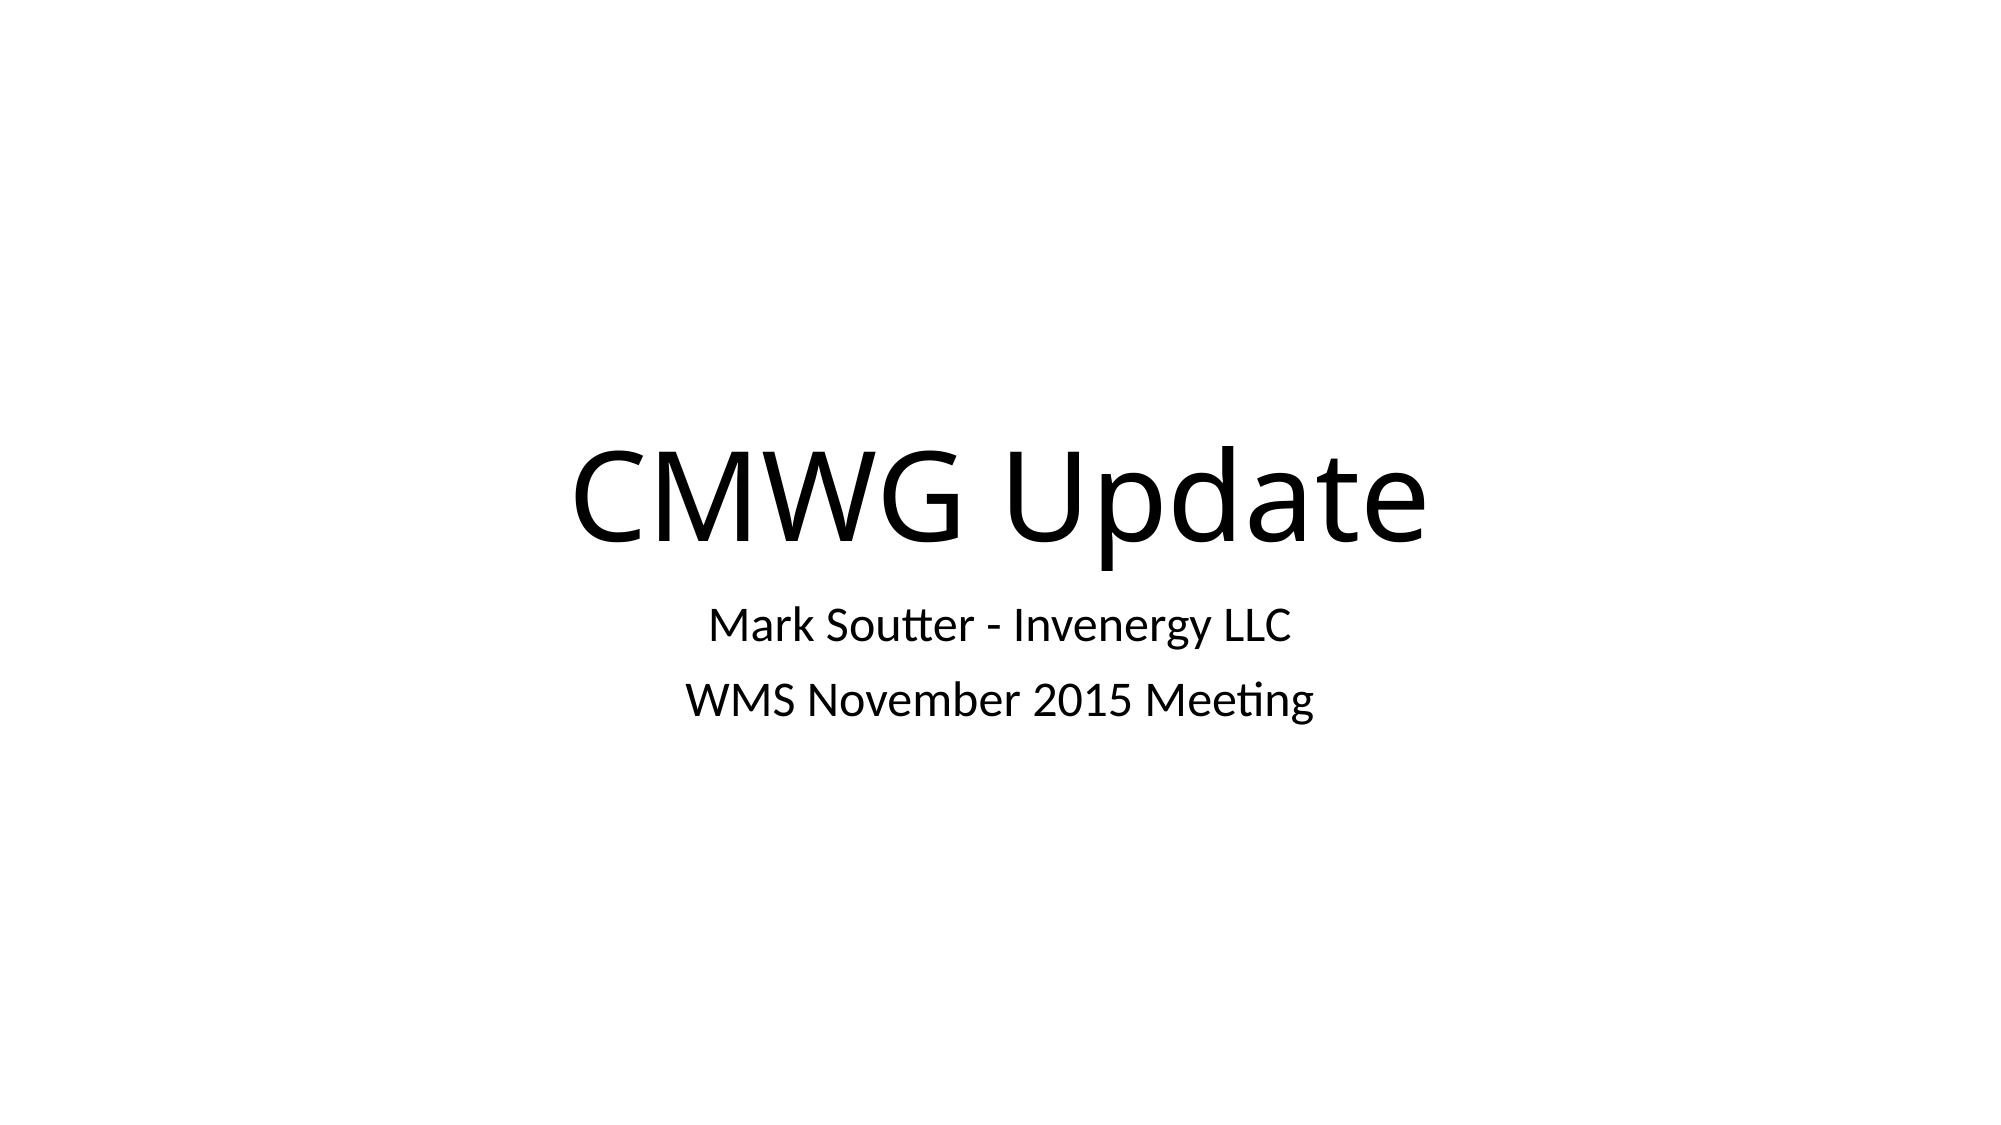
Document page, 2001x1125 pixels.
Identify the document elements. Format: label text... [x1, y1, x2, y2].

subtitle Mark Soutter - Invenergy LLC WMS November 2015 Meeting [249, 590, 1750, 863]
title CMWG Update [249, 184, 1750, 576]
